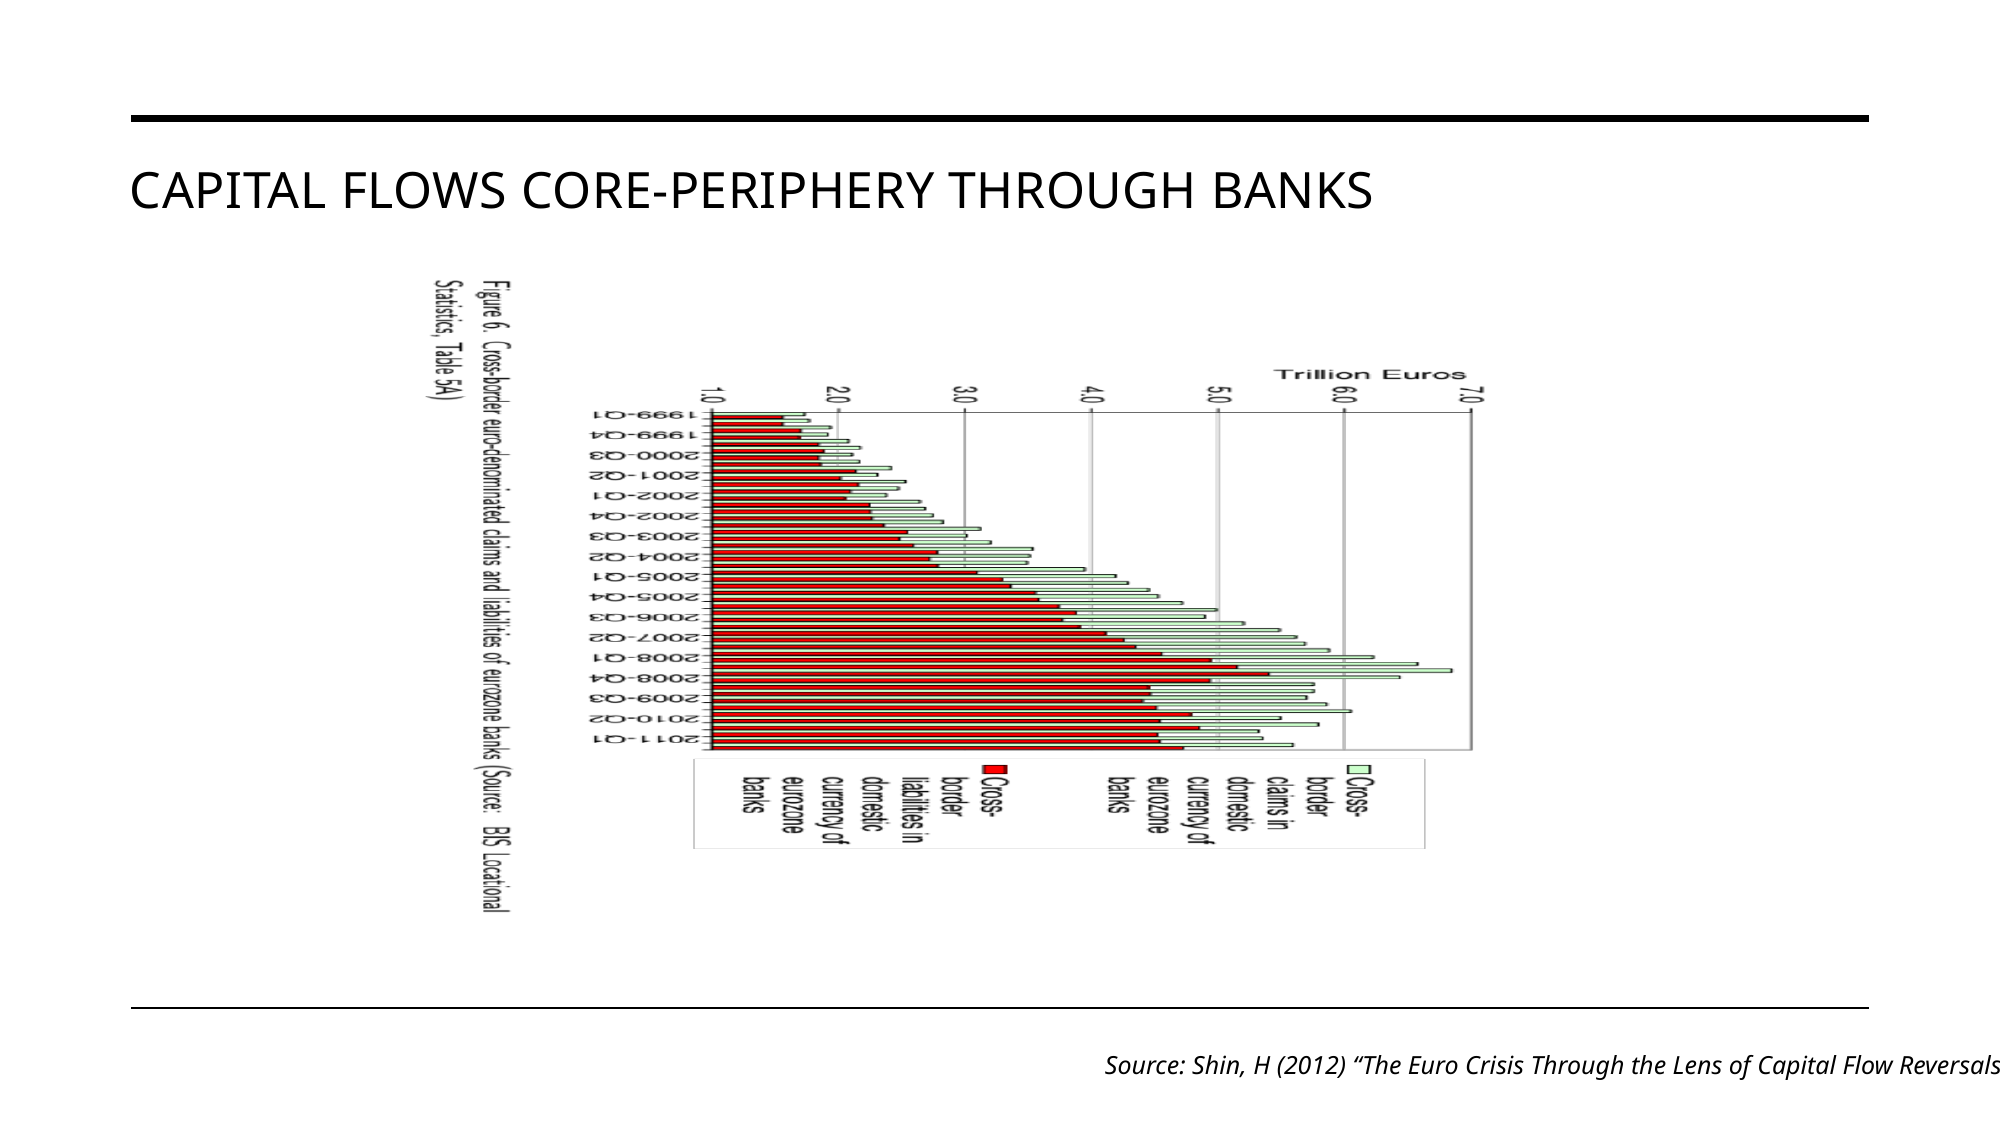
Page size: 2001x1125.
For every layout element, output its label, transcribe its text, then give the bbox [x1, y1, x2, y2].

title Capital flows core-periphery through banks [1284, 151, 1869, 377]
picture [630, 52, 1284, 1125]
text_box Source: Shin, H (2012) “The Euro Crisis Through the Lens of Capital Flow Reversals” [1284, 1042, 2000, 1088]
title Capital flows core-periphery through banks [114, 151, 630, 377]
